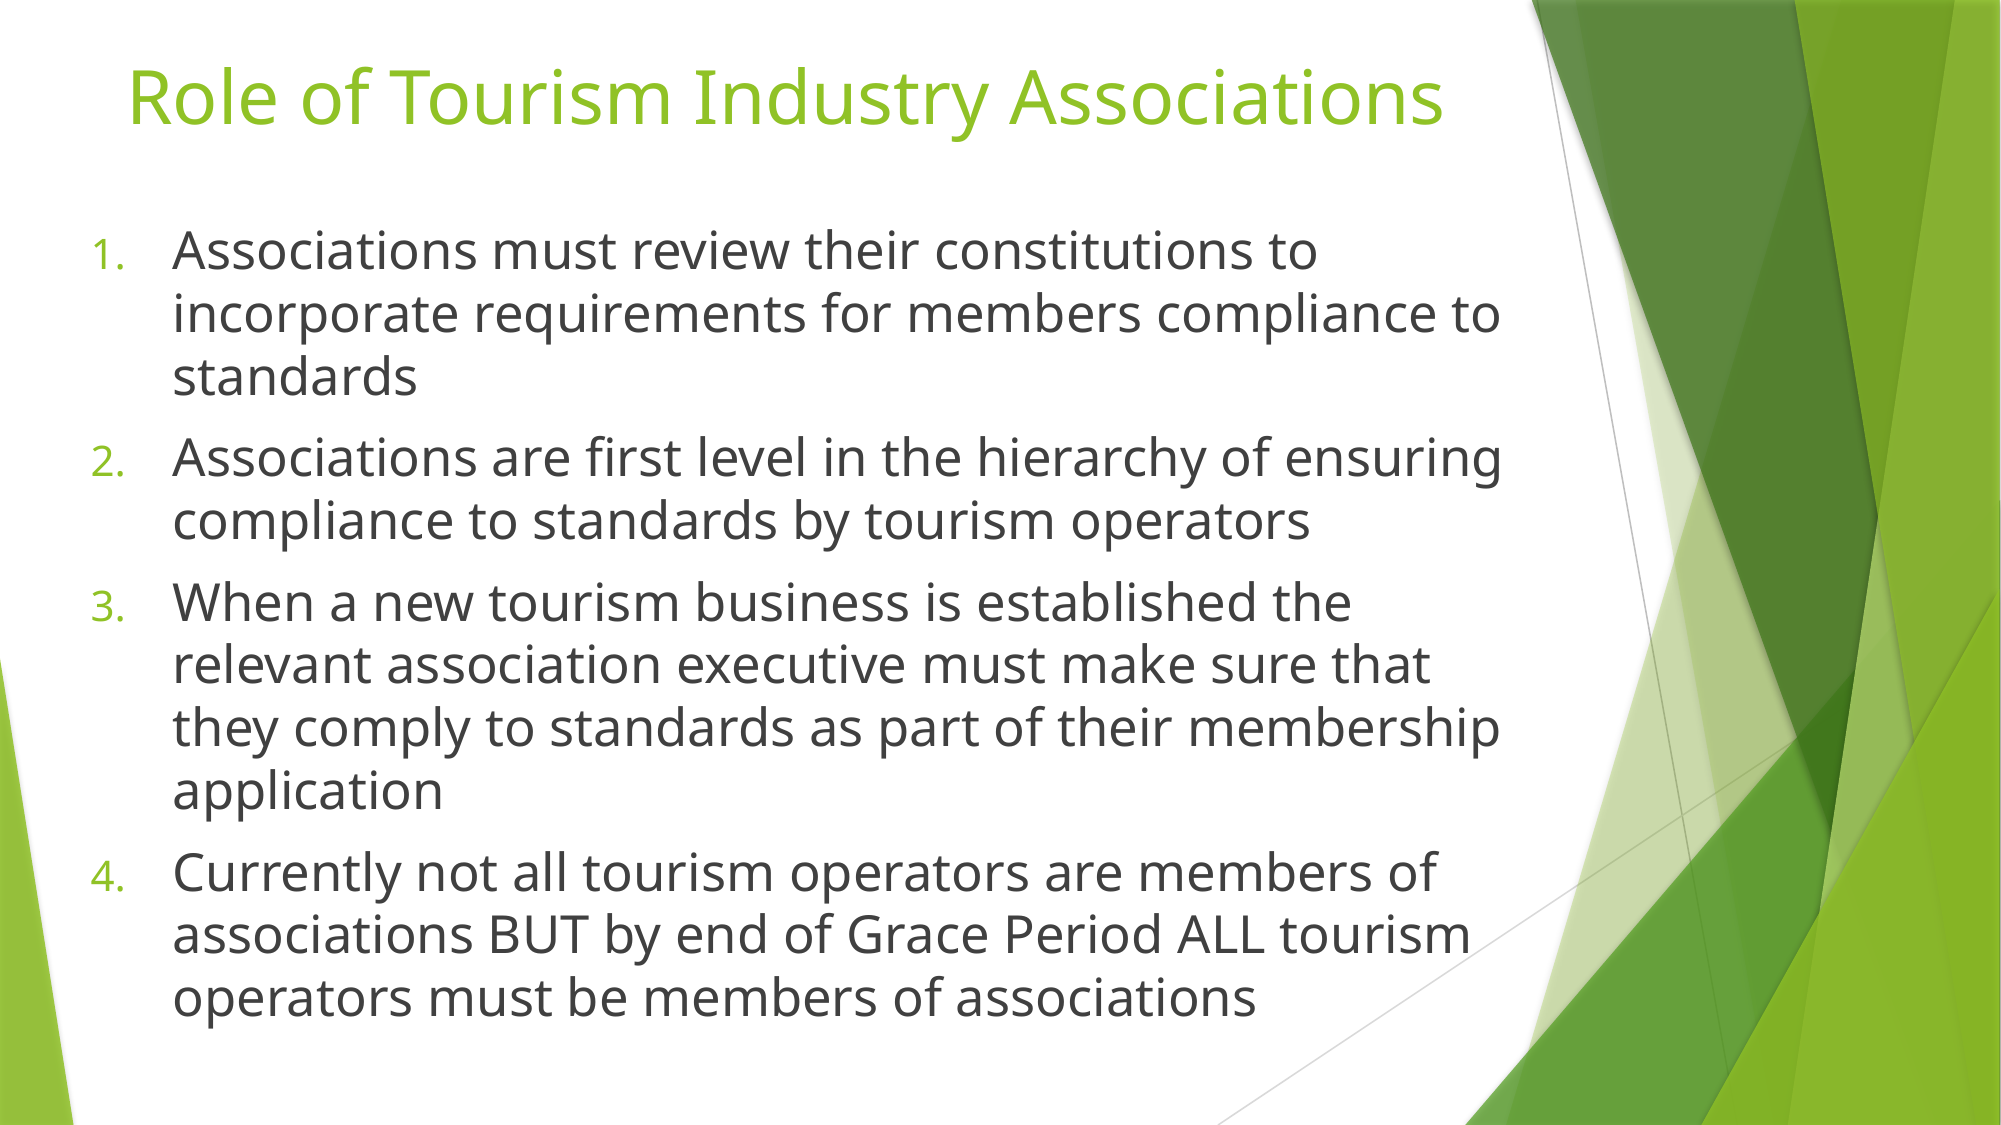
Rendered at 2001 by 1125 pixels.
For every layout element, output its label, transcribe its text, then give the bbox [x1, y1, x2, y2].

title Role of Tourism Industry Associations [111, 41, 1522, 209]
list Associations must review their constitutions to incorporate requirements for members compliance to standards Associations are first level in the hierarchy of ensuring compliance to standards by tourism operators When a new tourism business is established the relevant association executive must make sure that they comply to standards as part of their membership application Currently not all tourism operators are members of associations BUT by end of Grace Period ALL tourism operators must be members of associations [75, 209, 1522, 1061]
